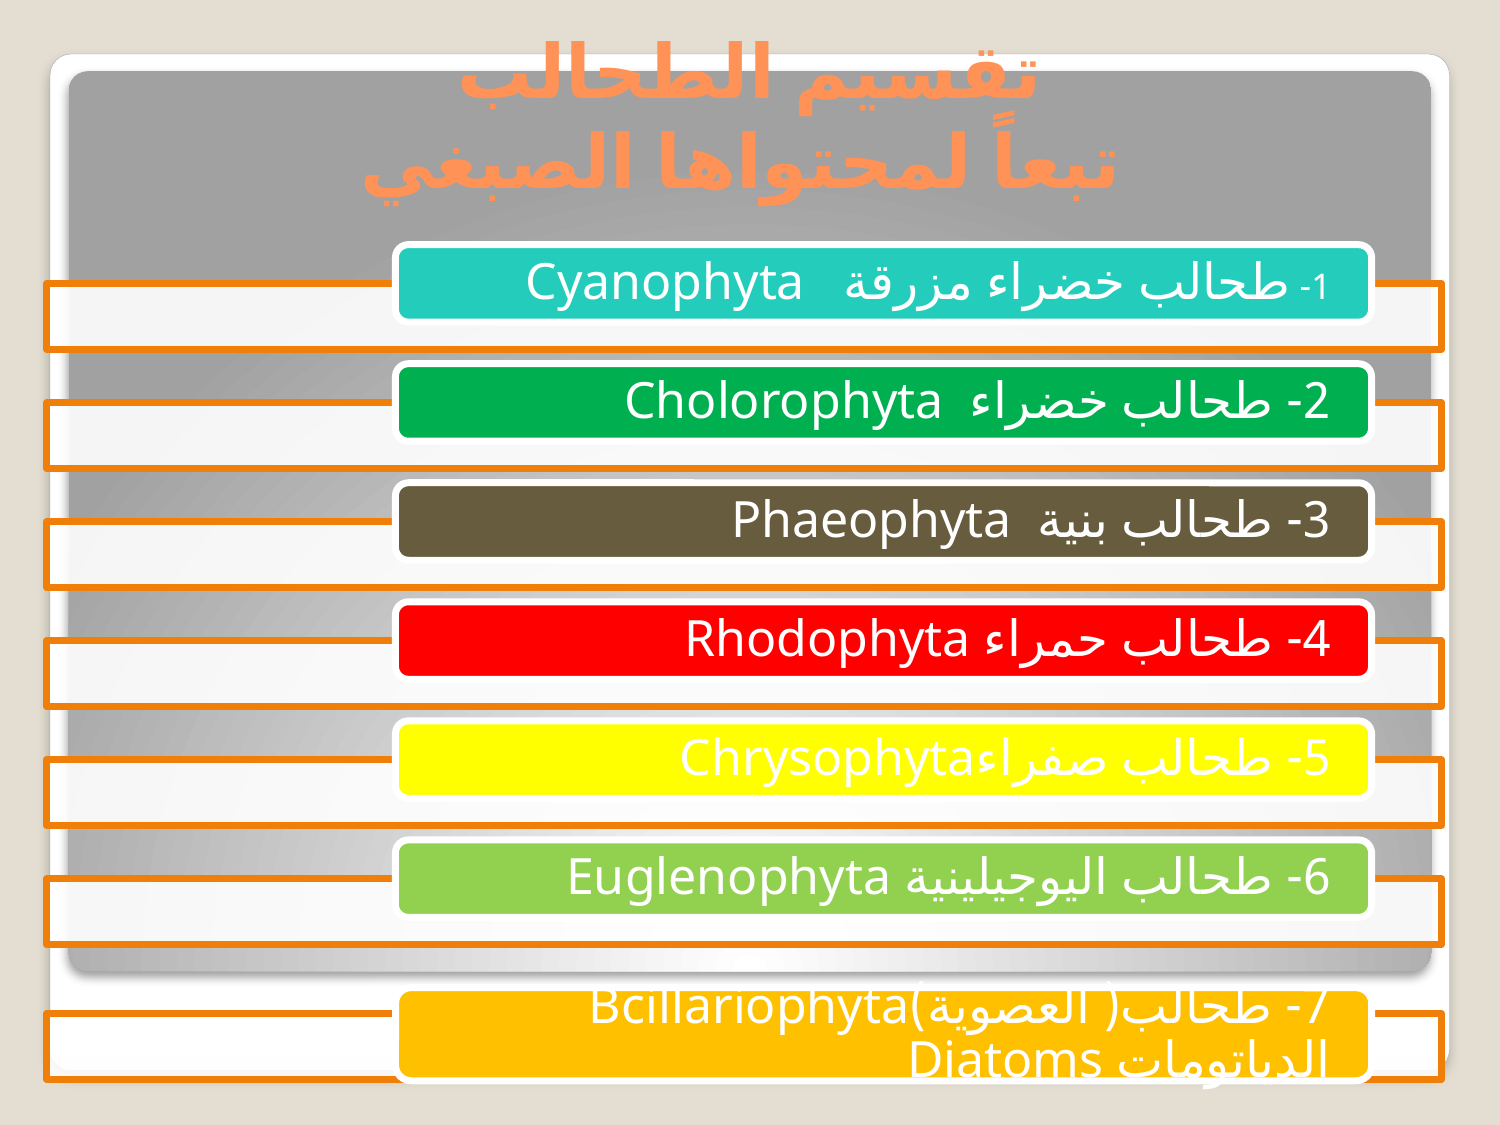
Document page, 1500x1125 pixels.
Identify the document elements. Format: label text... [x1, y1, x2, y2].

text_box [46, 222, 1442, 1102]
title تقسيم الطحالب تبعاً لمحتواها الصبغي [35, 42, 1465, 211]
